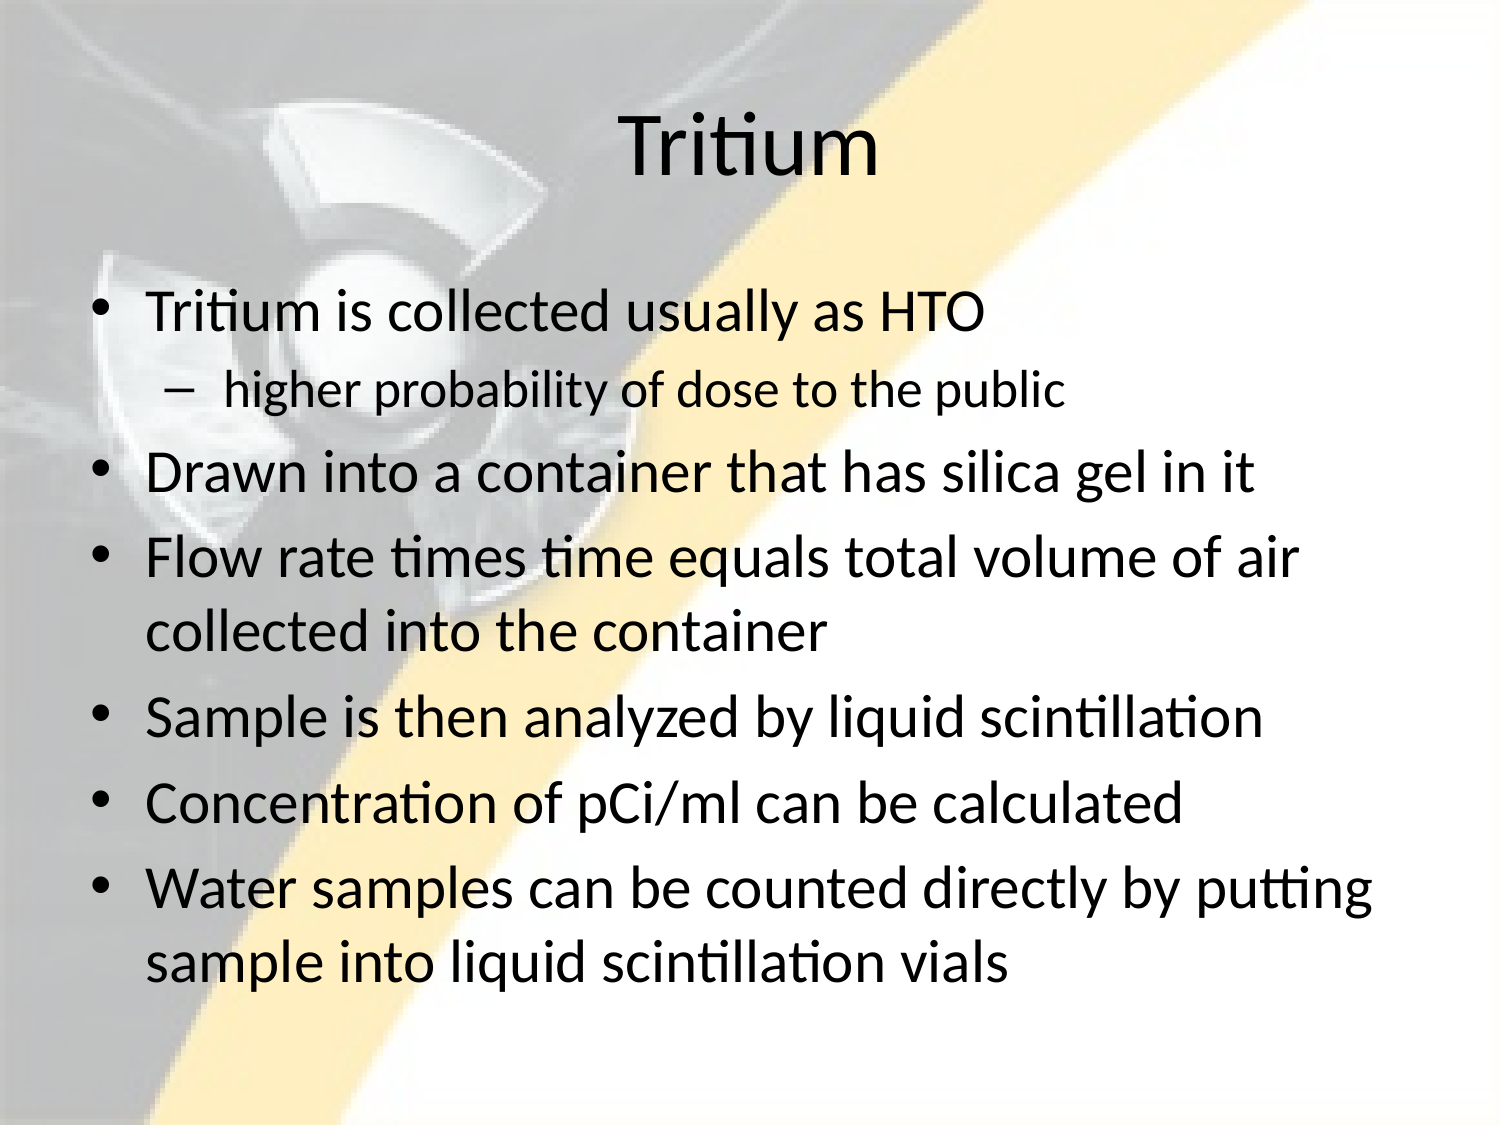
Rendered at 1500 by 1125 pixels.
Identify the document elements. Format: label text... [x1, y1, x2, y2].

title Tritium [75, 45, 1425, 233]
list Tritium is collected usually as HTO higher probability of dose to the public Drawn into a container that has silica gel in it Flow rate times time equals total volume of air collected into the container Sample is then analyzed by liquid scintillation Concentration of pCi/ml can be calculated Water samples can be counted directly by putting sample into liquid scintillation vials [75, 262, 1425, 1005]
